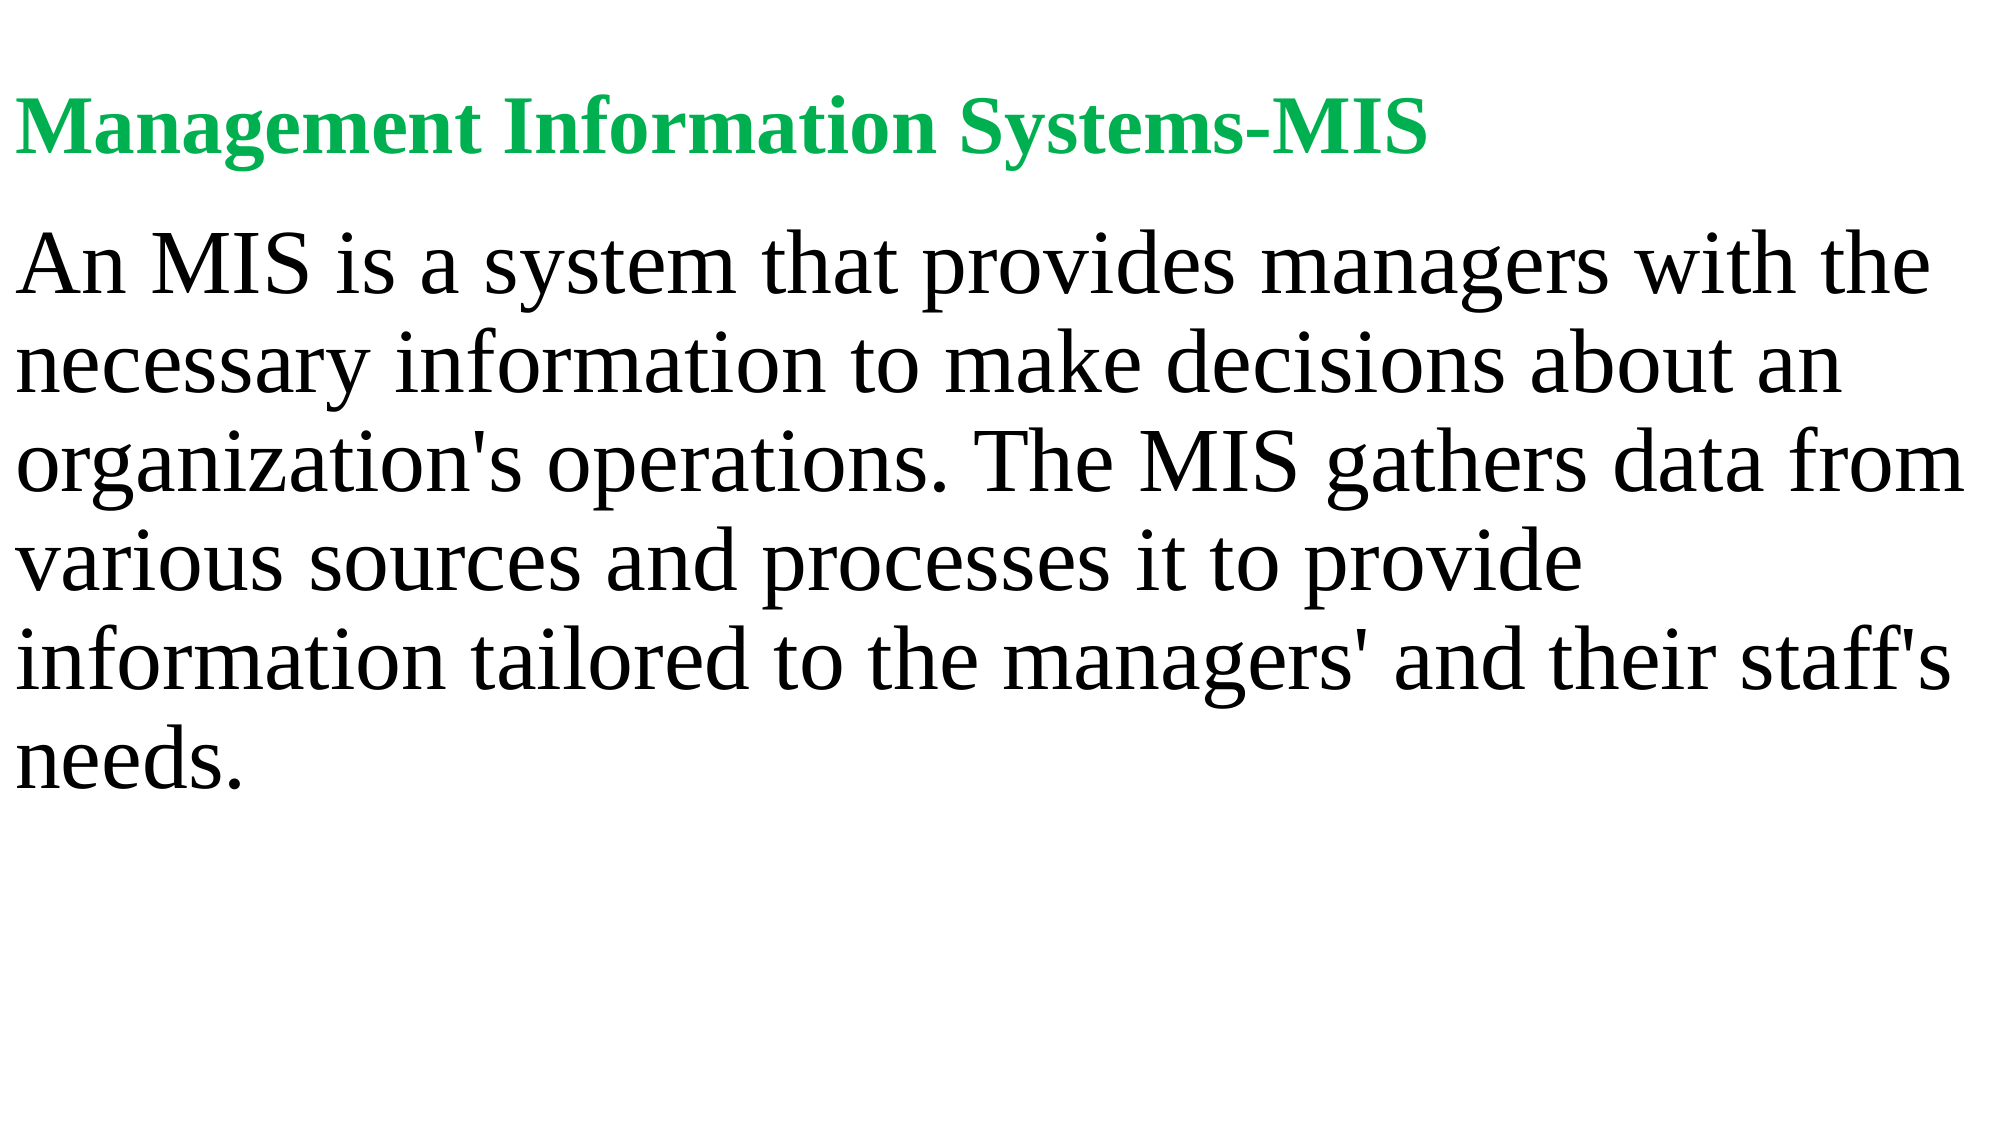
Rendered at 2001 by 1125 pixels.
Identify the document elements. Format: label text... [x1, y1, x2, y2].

subtitle An MIS is a system that provides managers with the necessary information to make decisions about an organization's operations. The MIS gathers data from various sources and processes it to provide information tailored to the managers' and their staff's needs. [0, 206, 1989, 1125]
title Management Information Systems-MIS [0, 0, 1989, 179]
